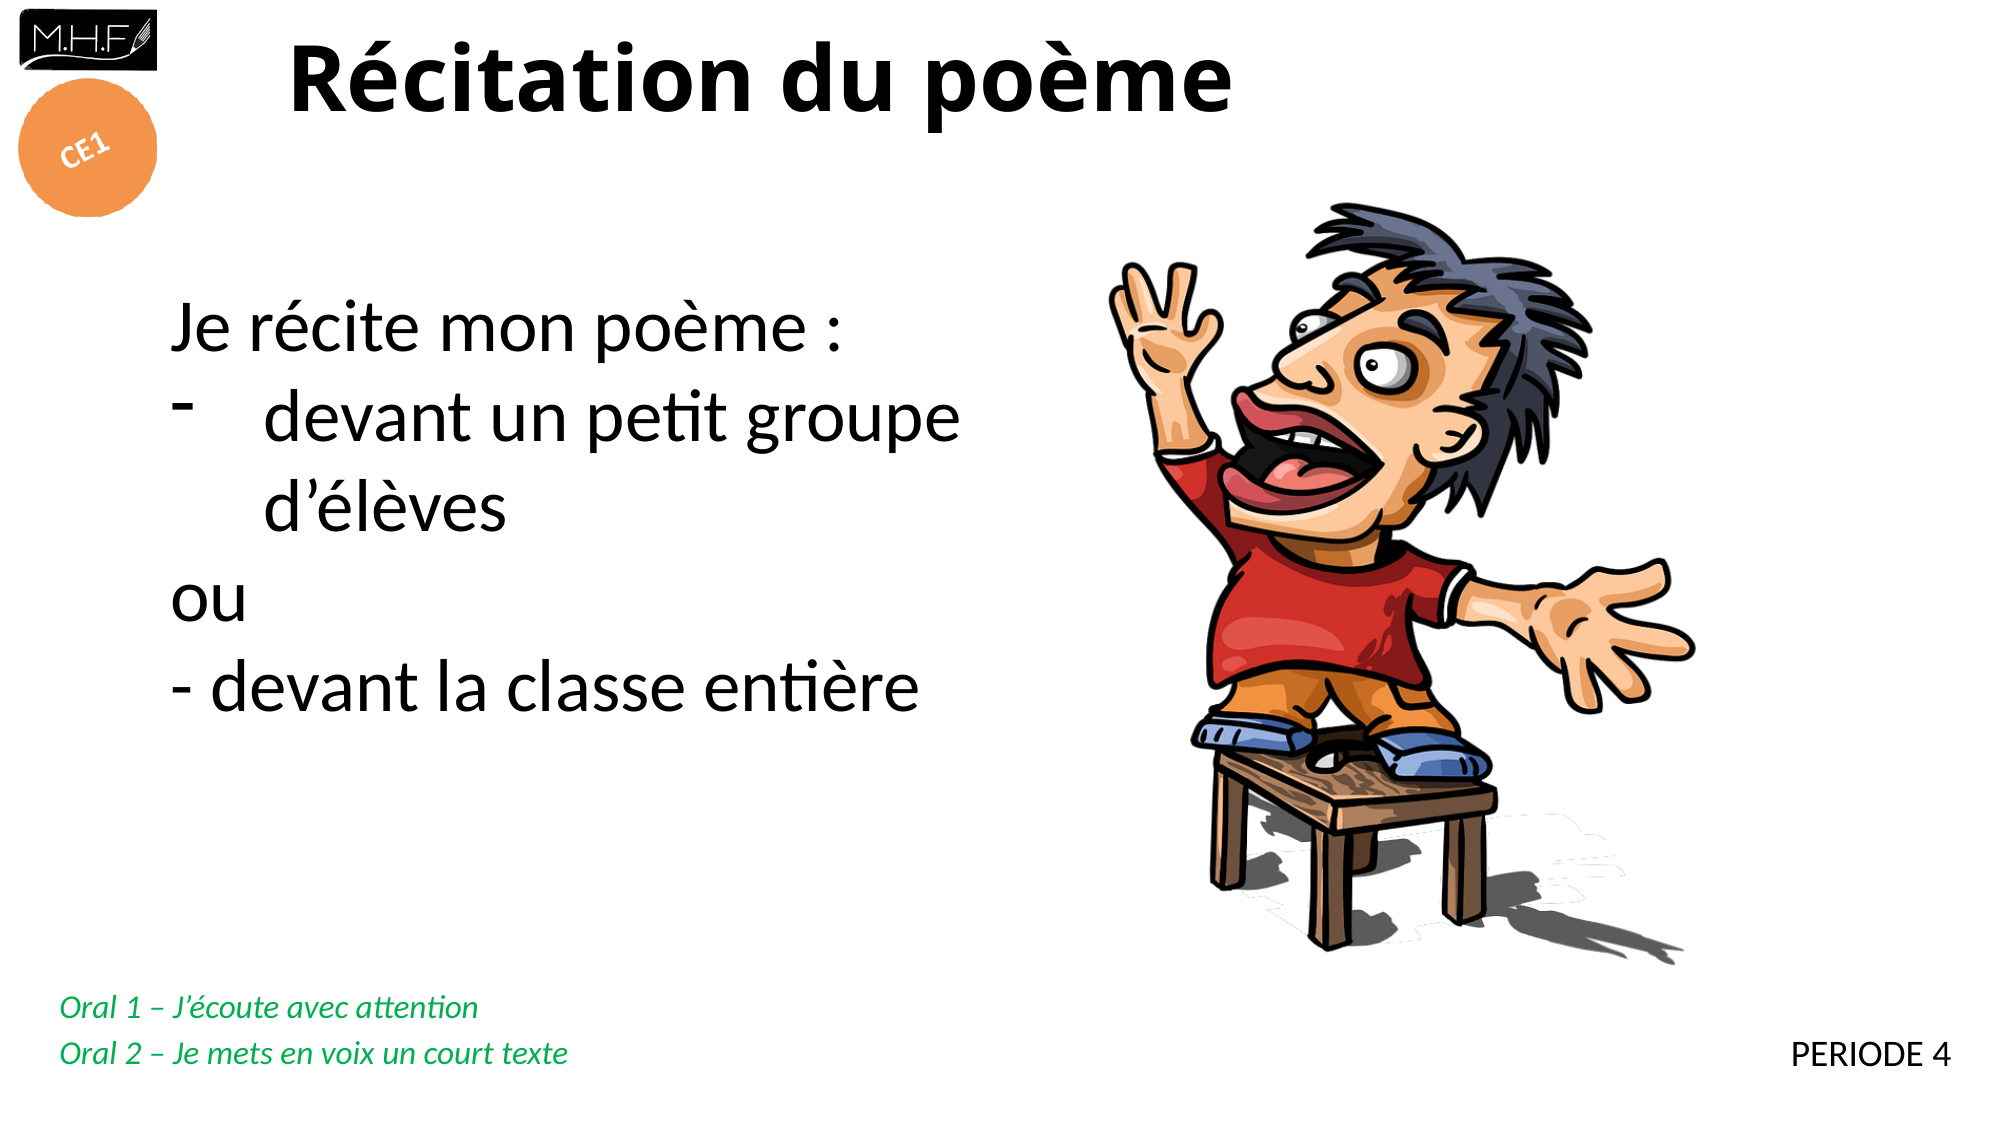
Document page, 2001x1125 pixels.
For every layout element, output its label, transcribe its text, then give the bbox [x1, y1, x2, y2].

title Récitation du poème [271, 7, 1818, 156]
picture [18, 78, 157, 218]
picture [1085, 162, 1700, 978]
text_box PERIODE 4 [1362, 1021, 1967, 1082]
text_box Oral 1 – J’écoute avec attention Oral 2 – Je mets en voix un court texte [44, 977, 1346, 1092]
picture [16, 7, 157, 74]
text_box Je récite mon poème : devant un petit groupe d’élèves ou - devant la classe entière [155, 268, 1045, 824]
